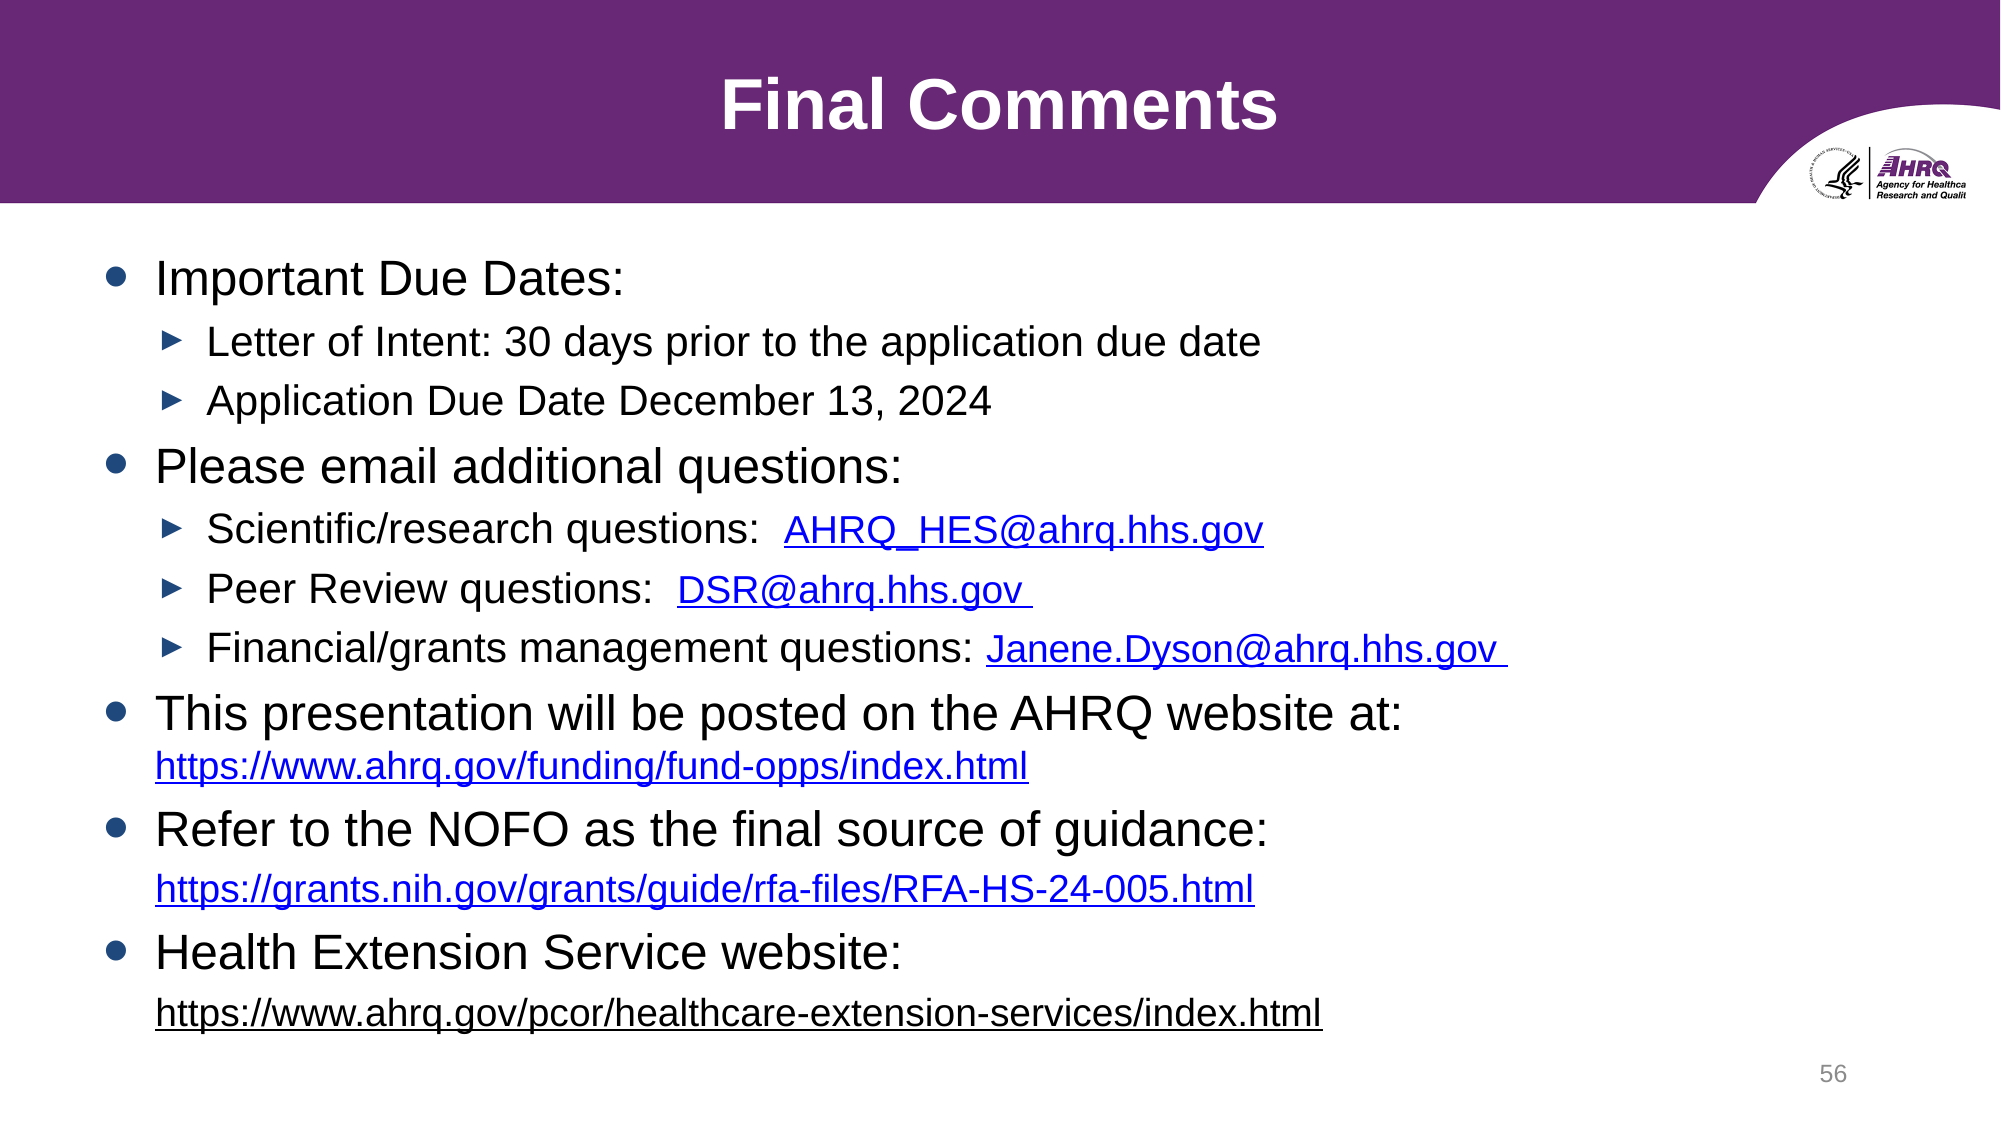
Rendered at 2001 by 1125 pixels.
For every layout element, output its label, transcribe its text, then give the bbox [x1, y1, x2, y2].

picture [0, 0, 2001, 1125]
title Final Comments [275, 50, 1725, 152]
slide_number 56 [1412, 1042, 1863, 1103]
list Important Due Dates: Letter of Intent: 30 days prior to the application due date Application Due Date December 13, 2024 Please email additional questions: Scientific/research questions: AHRQ_HES@ahrq.hhs.gov Peer Review questions: DSR@ahrq.hhs.gov Financial/grants management questions: Janene.Dyson@ahrq.hhs.gov ​ This presentation will be posted on the AHRQ website at: https://www.ahrq.gov/funding/fund-opps/index.html Refer to the NOFO as the final source of guidance: https://grants.nih.gov/grants/guide/rfa-files/RFA-HS-24-005.html Health Extension Service website: https://www.ahrq.gov/pcor/healthcare-extension-services/index.html [88, 238, 1863, 1043]
